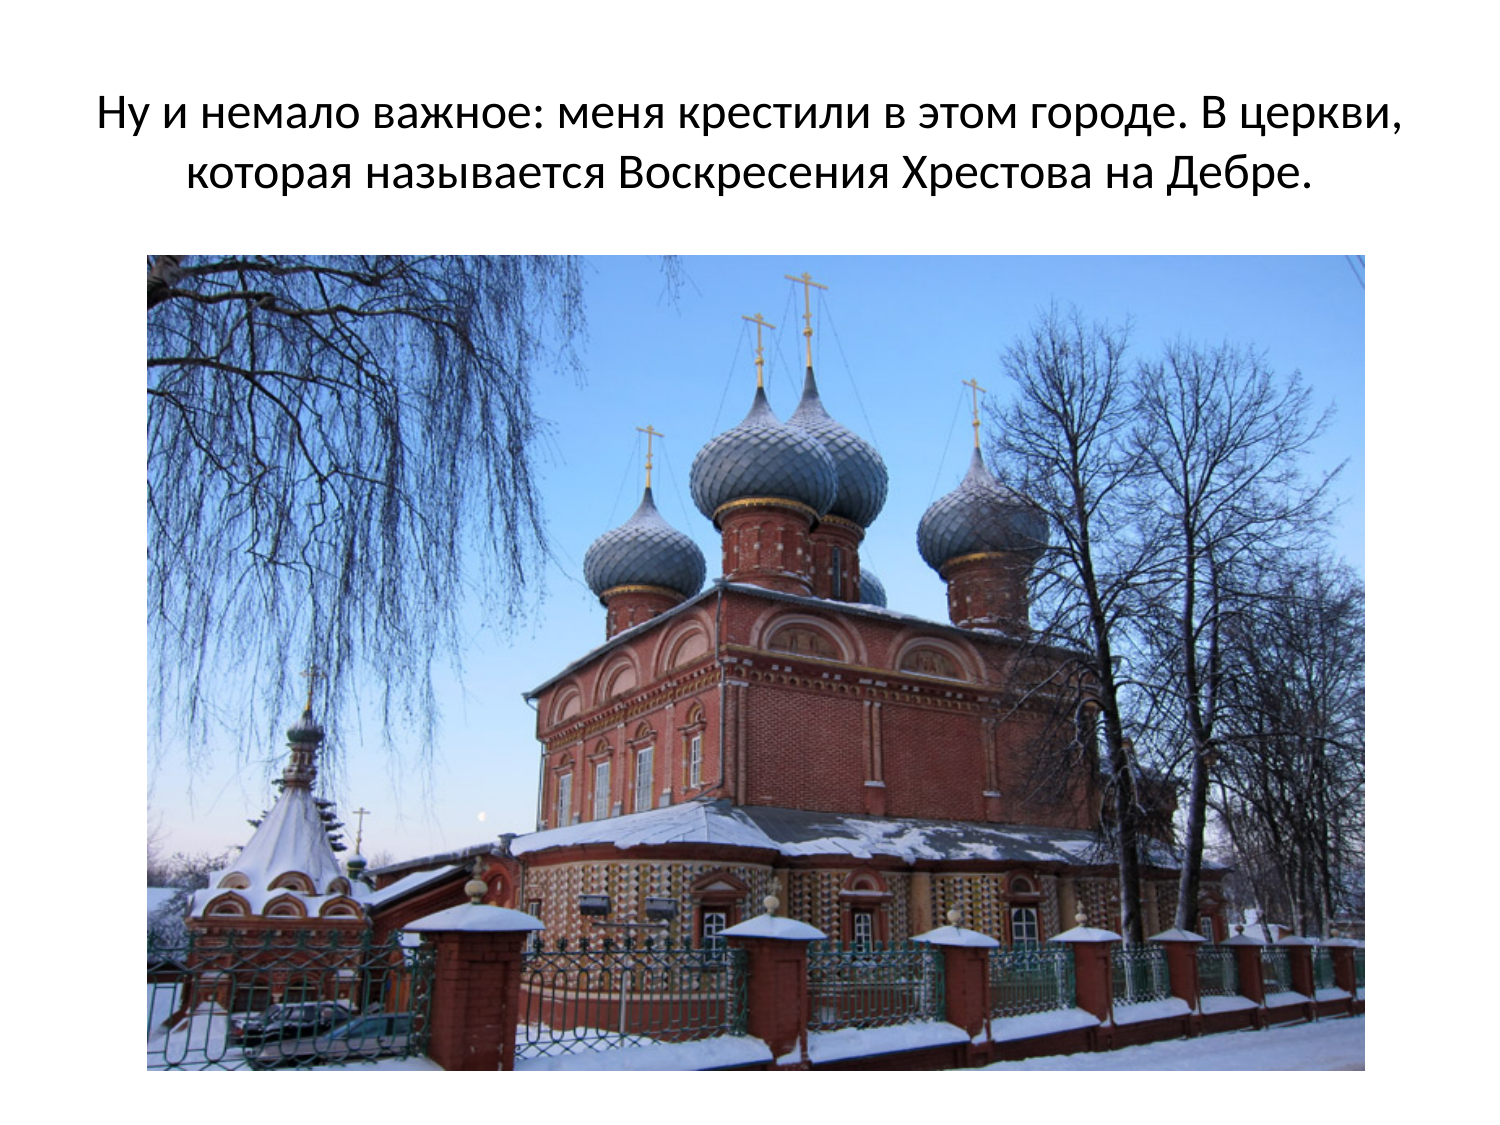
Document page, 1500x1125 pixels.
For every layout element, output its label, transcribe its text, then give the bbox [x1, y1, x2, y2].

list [147, 255, 1365, 1071]
title Ну и немало важное: меня крестили в этом городе. В церкви, которая называется Воскресения Хрестова на Дебре. [75, 45, 1425, 233]
